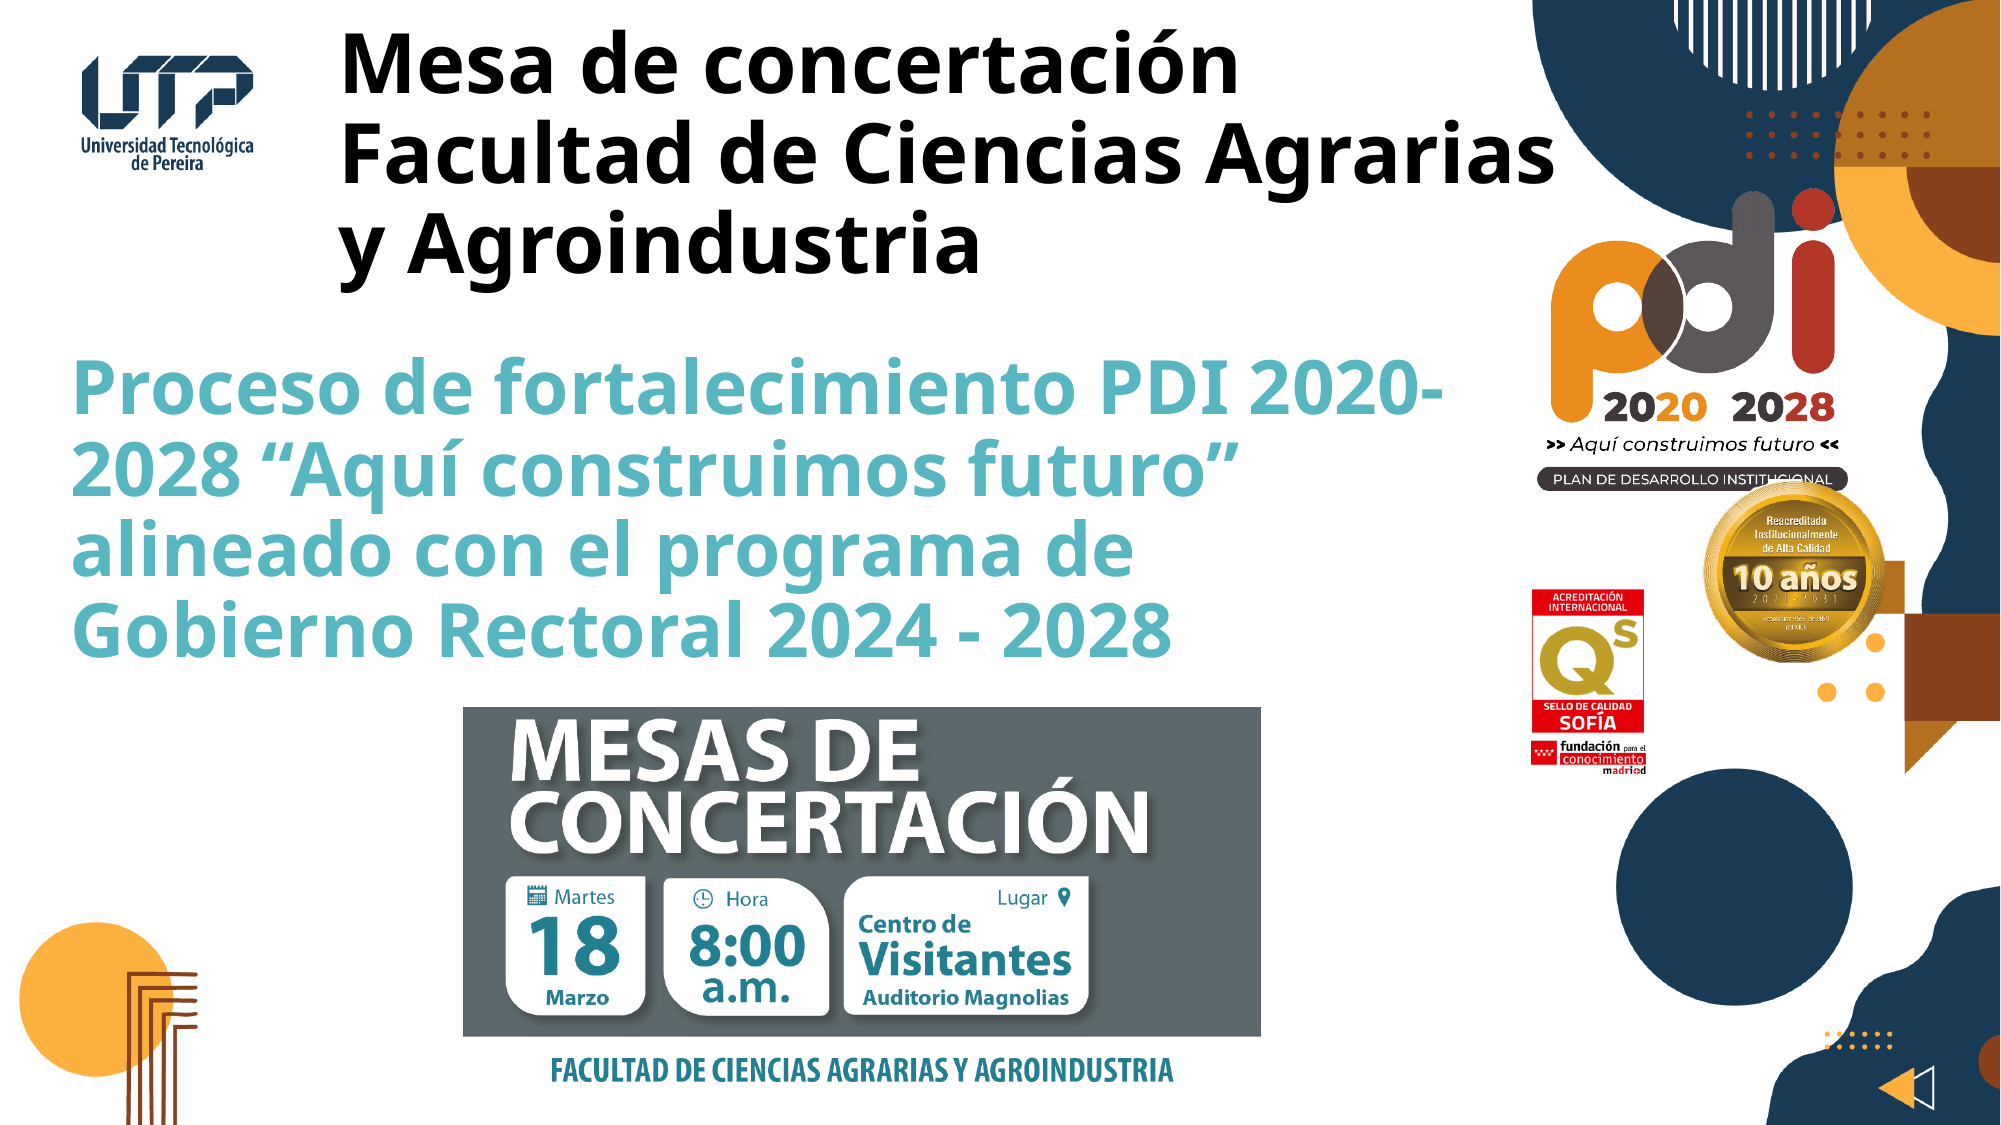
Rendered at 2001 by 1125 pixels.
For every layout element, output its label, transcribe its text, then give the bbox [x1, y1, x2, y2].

text_box Proceso de fortalecimiento PDI 2020-2028 “Aquí construimos futuro” alineado con el programa de Gobierno Rectoral 2024 - 2028 [55, 539, 1510, 682]
text_box Mesa de concertación Facultad de Ciencias Agrarias y Agroindustria [323, 105, 1606, 299]
picture [0, 0, 2001, 1125]
